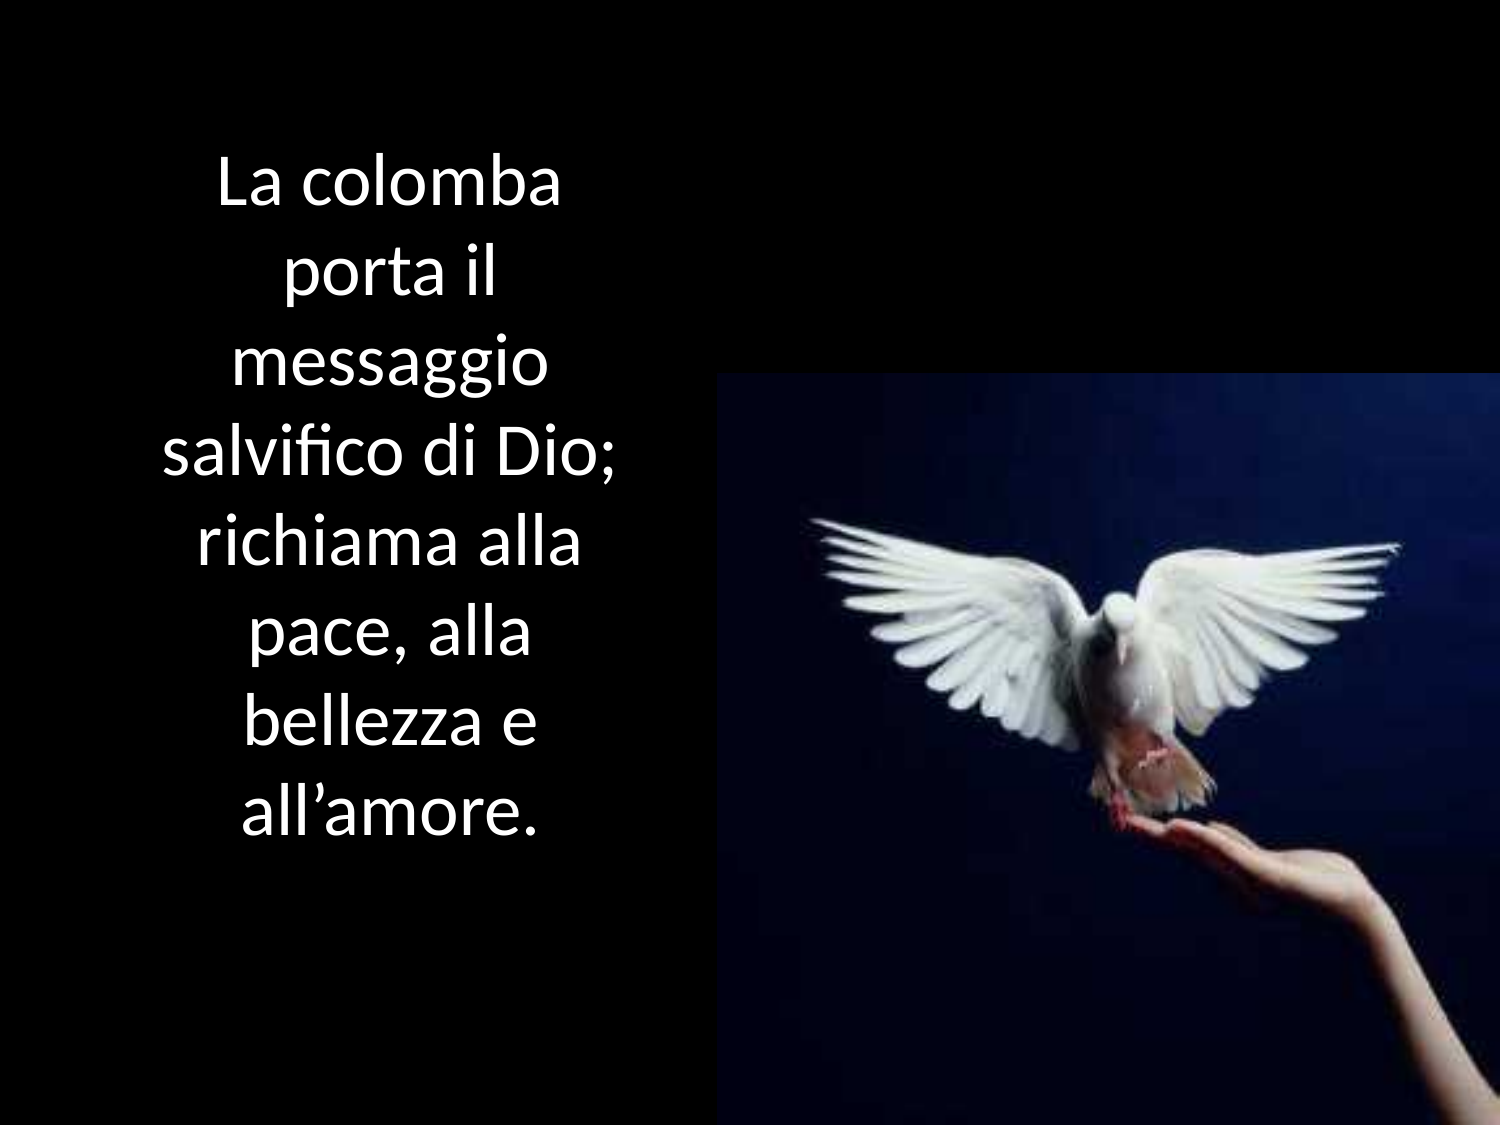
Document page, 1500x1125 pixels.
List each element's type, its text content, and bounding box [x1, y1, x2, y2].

title La colomba porta il messaggio salvifico di Dio; richiama alla pace, alla bellezza e all’amore. [123, 172, 658, 809]
picture [716, 373, 1500, 1125]
